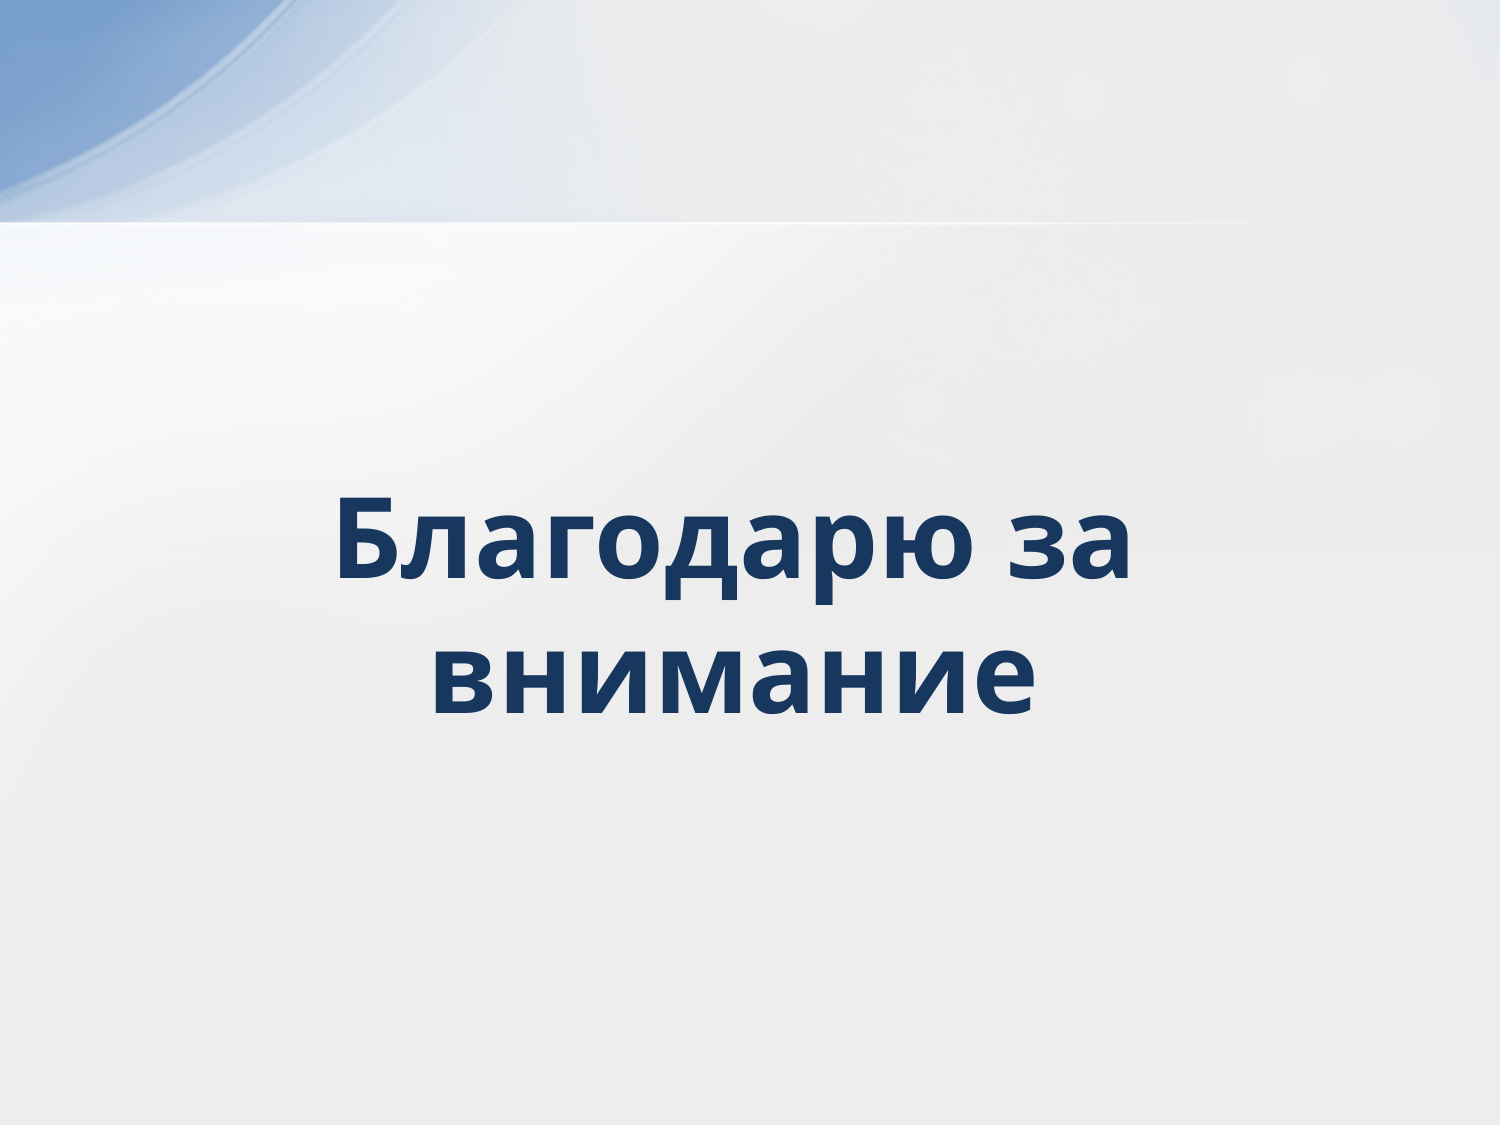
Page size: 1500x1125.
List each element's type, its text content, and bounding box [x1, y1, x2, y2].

picture [0, 0, 1500, 1125]
list Благодарю за внимание [58, 58, 1409, 1079]
